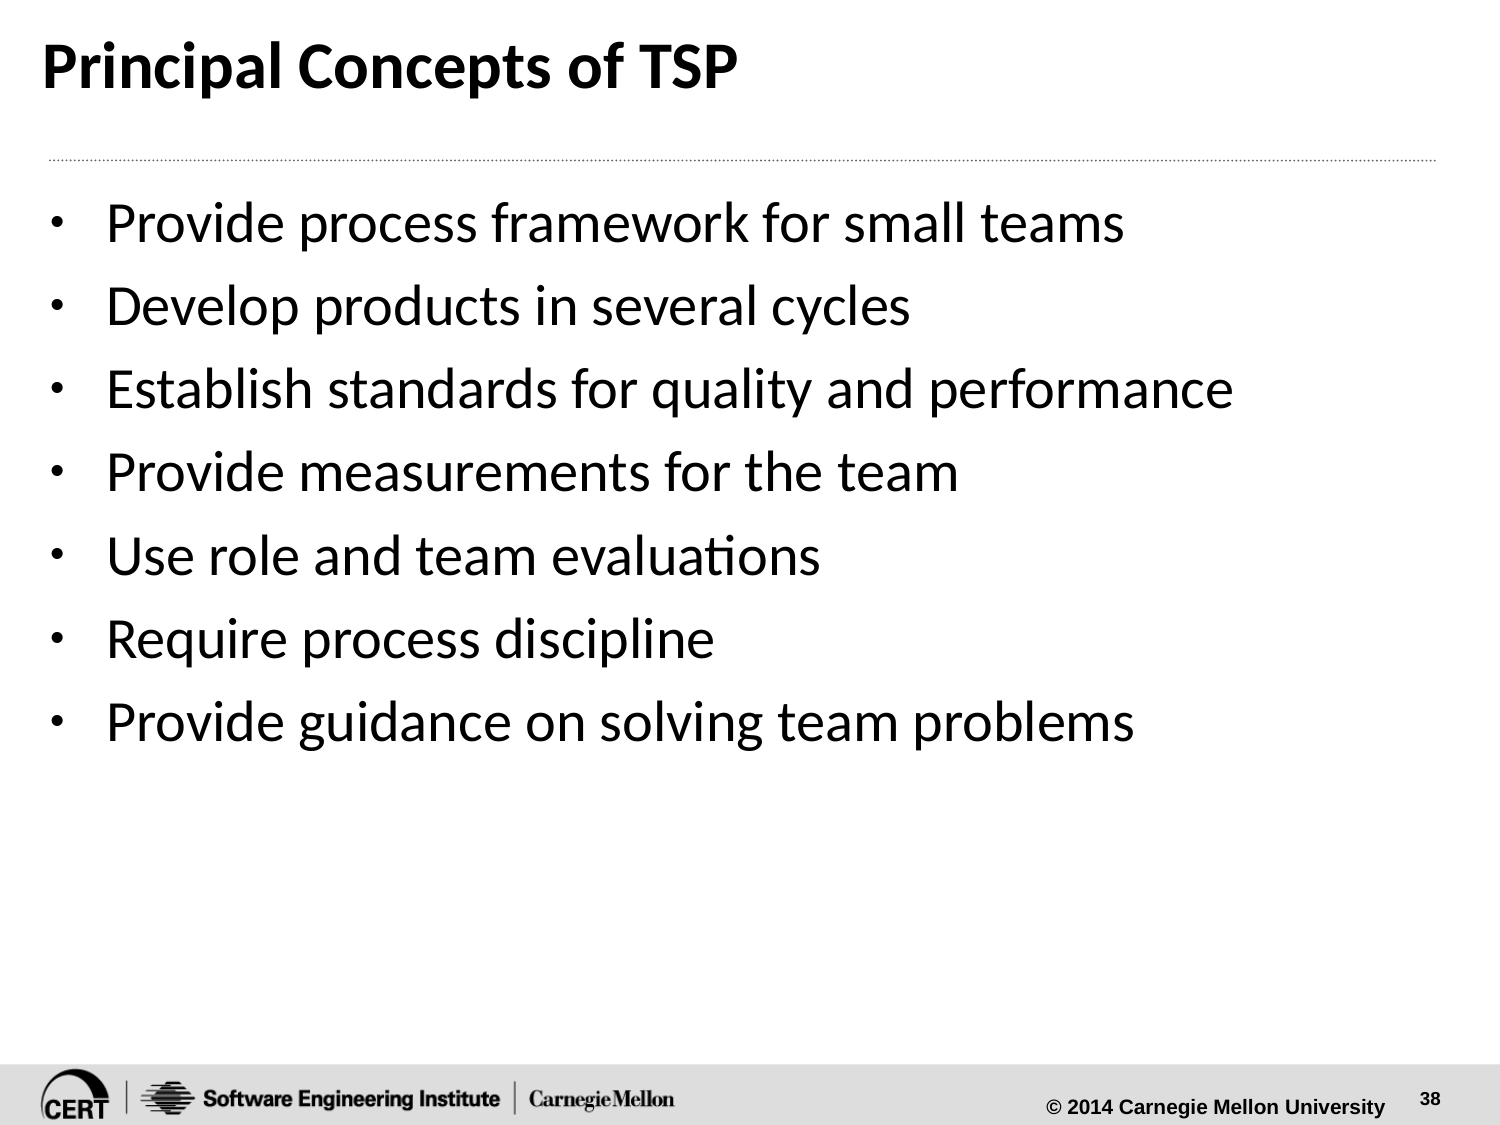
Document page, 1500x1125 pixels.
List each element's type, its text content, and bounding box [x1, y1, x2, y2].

title Principal Concepts of TSP [42, 37, 1434, 155]
picture [24, 1065, 688, 1125]
list Provide process framework for small teams Develop products in several cycles Establish standards for quality and performance Provide measurements for the team Use role and team evaluations Require process discipline Provide guidance on solving team problems [49, 187, 1438, 1001]
